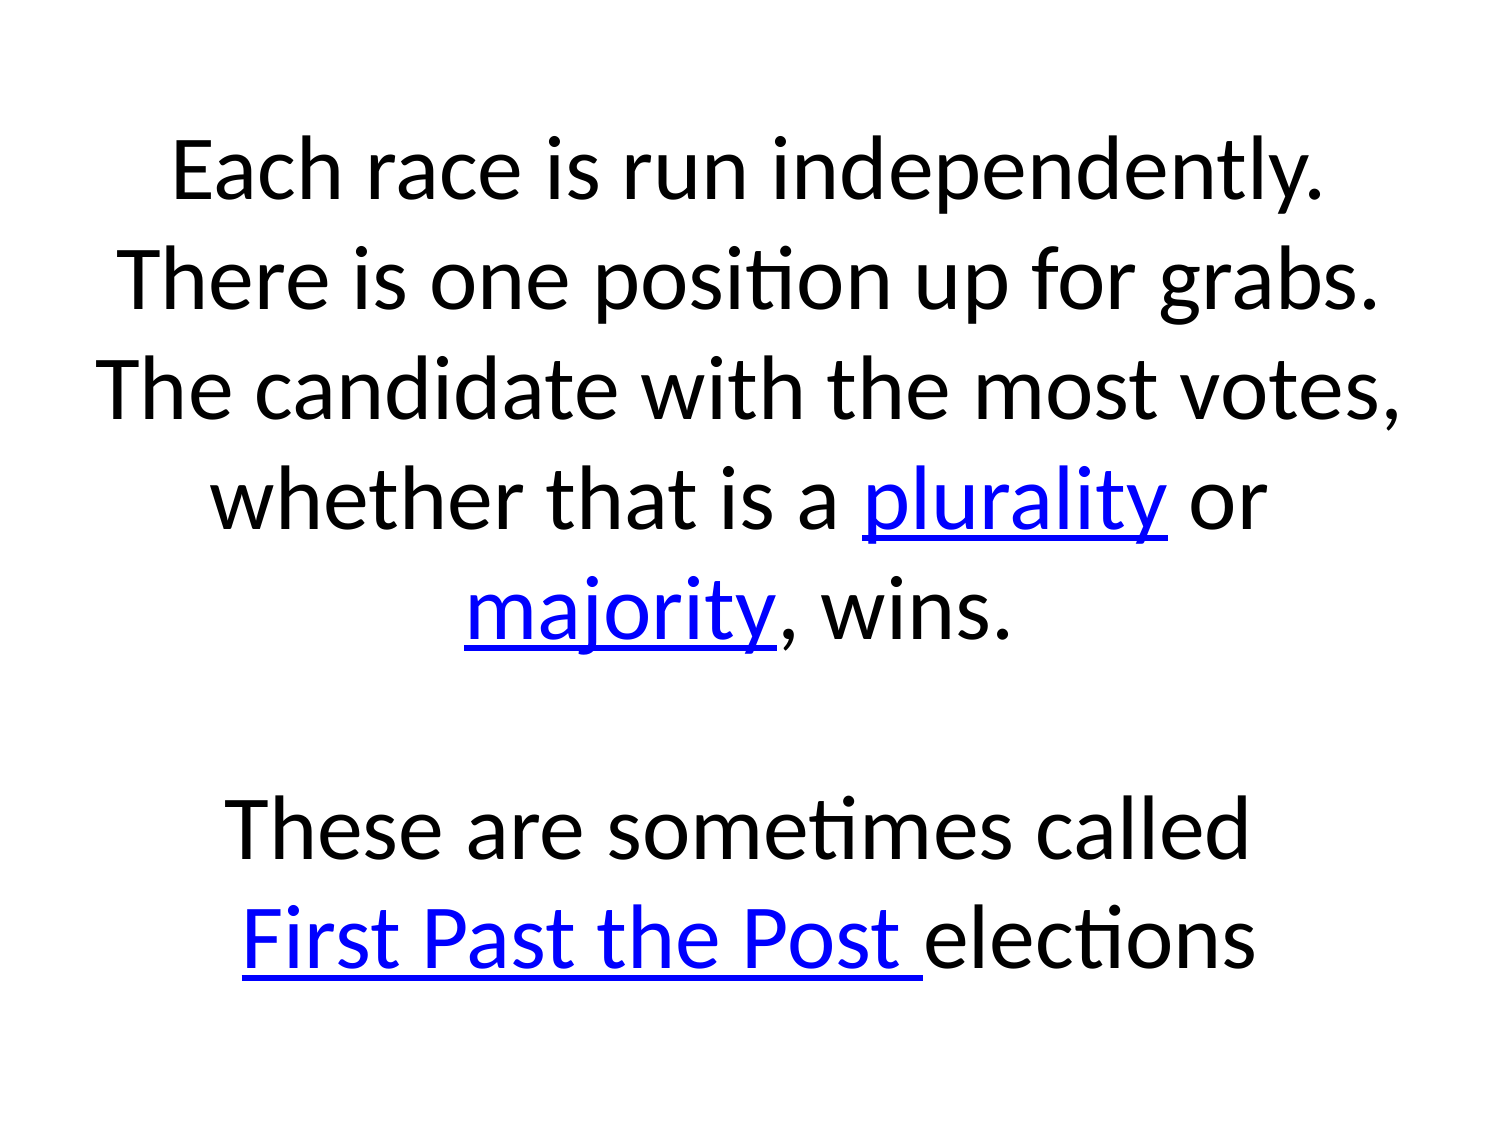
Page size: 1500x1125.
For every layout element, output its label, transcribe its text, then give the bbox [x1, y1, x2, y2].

title Each race is run independently. There is one position up for grabs. The candidate with the most votes, whether that is a plurality or majority, wins. These are sometimes called First Past the Post elections [74, 44, 1426, 1051]
